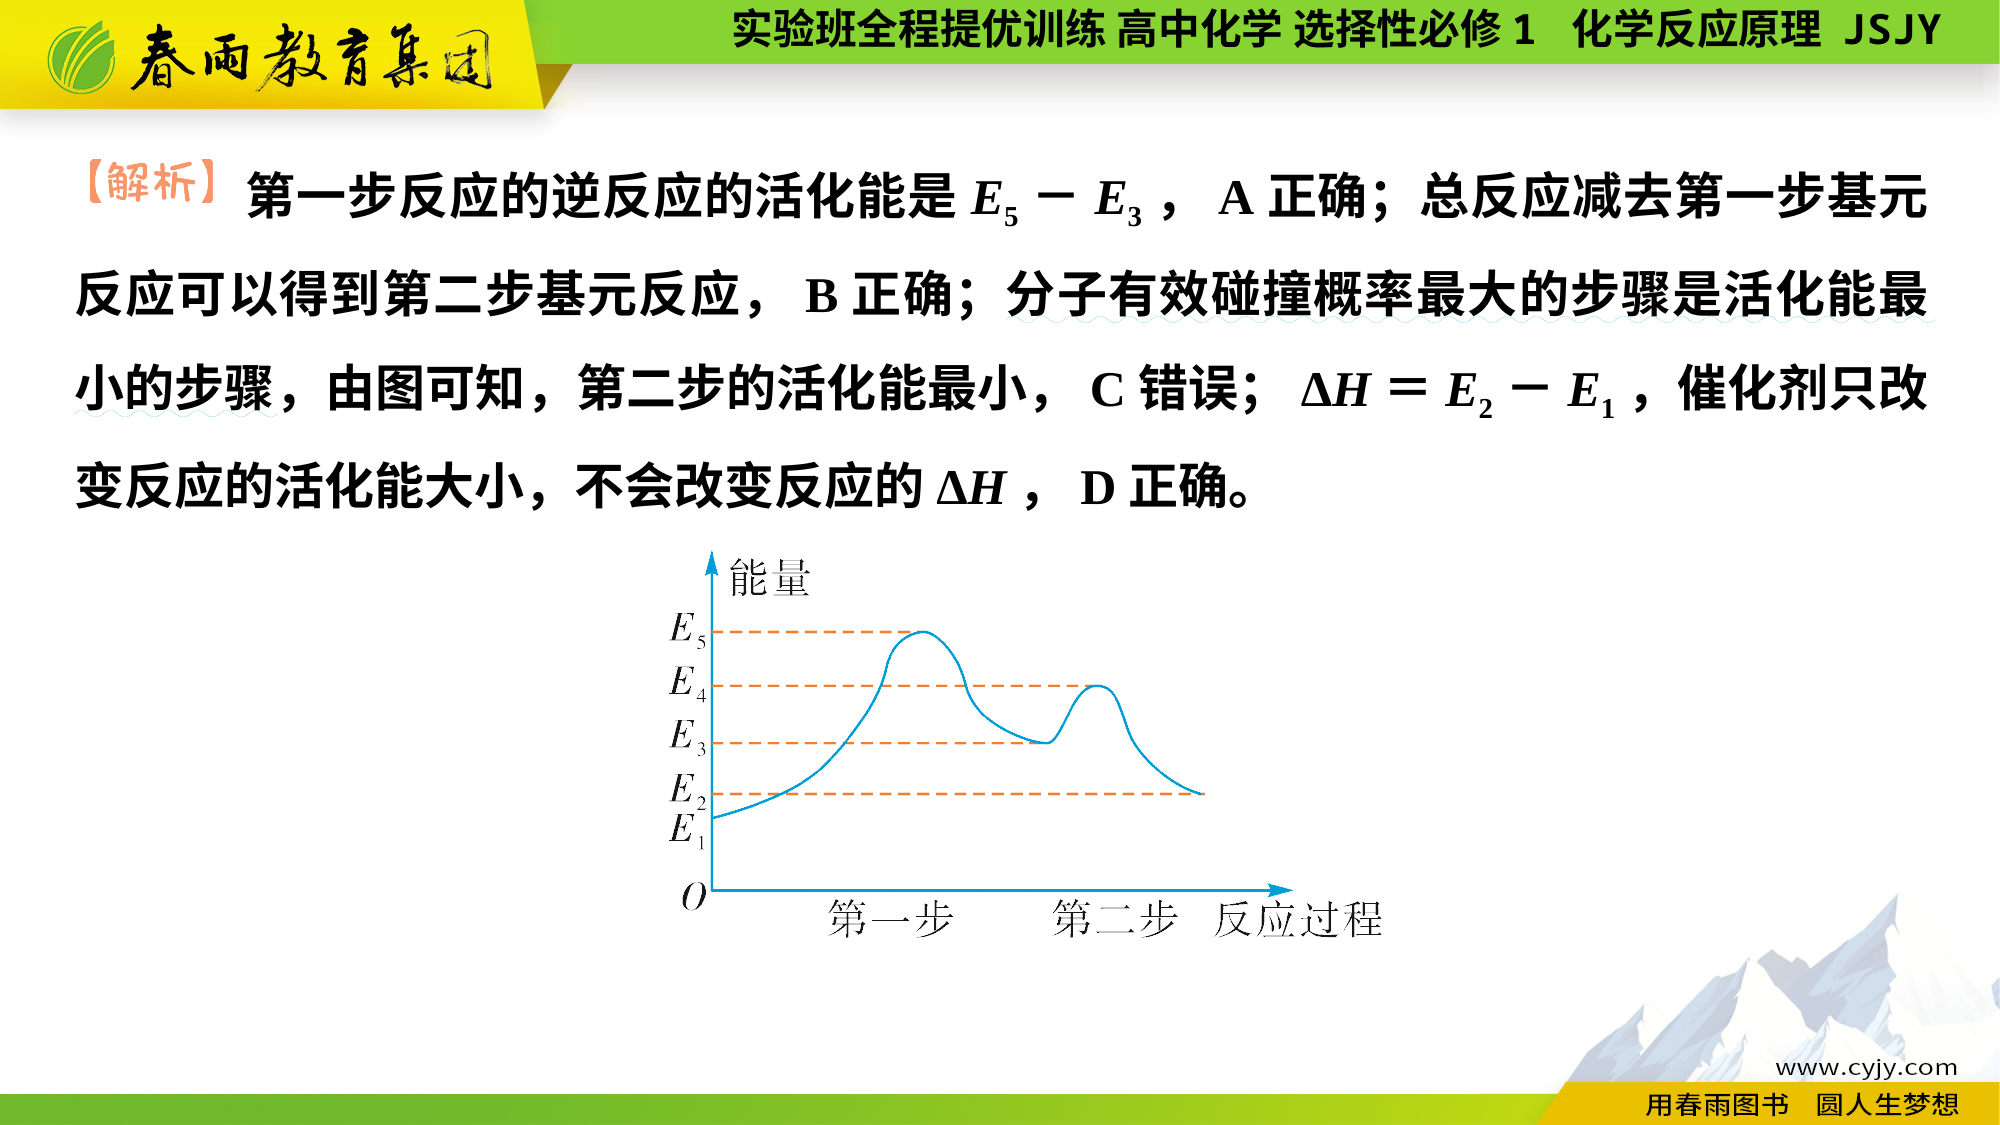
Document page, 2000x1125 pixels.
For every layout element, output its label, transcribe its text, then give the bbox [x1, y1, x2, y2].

list 第一步反应的逆反应的活化能是E5－E3，A正确；总反应减去第一步基元反应可以得到第二步基元反应，B正确；分子有效碰撞概率最大的步骤是活化能最小的步骤，由图可知，第二步的活化能最小，C错误；ΔH＝E2－E1，催化剂只改变反应的活化能大小，不会改变反应的ΔH，D正确。 [59, 122, 1944, 490]
picture [0, 0, 2000, 1125]
